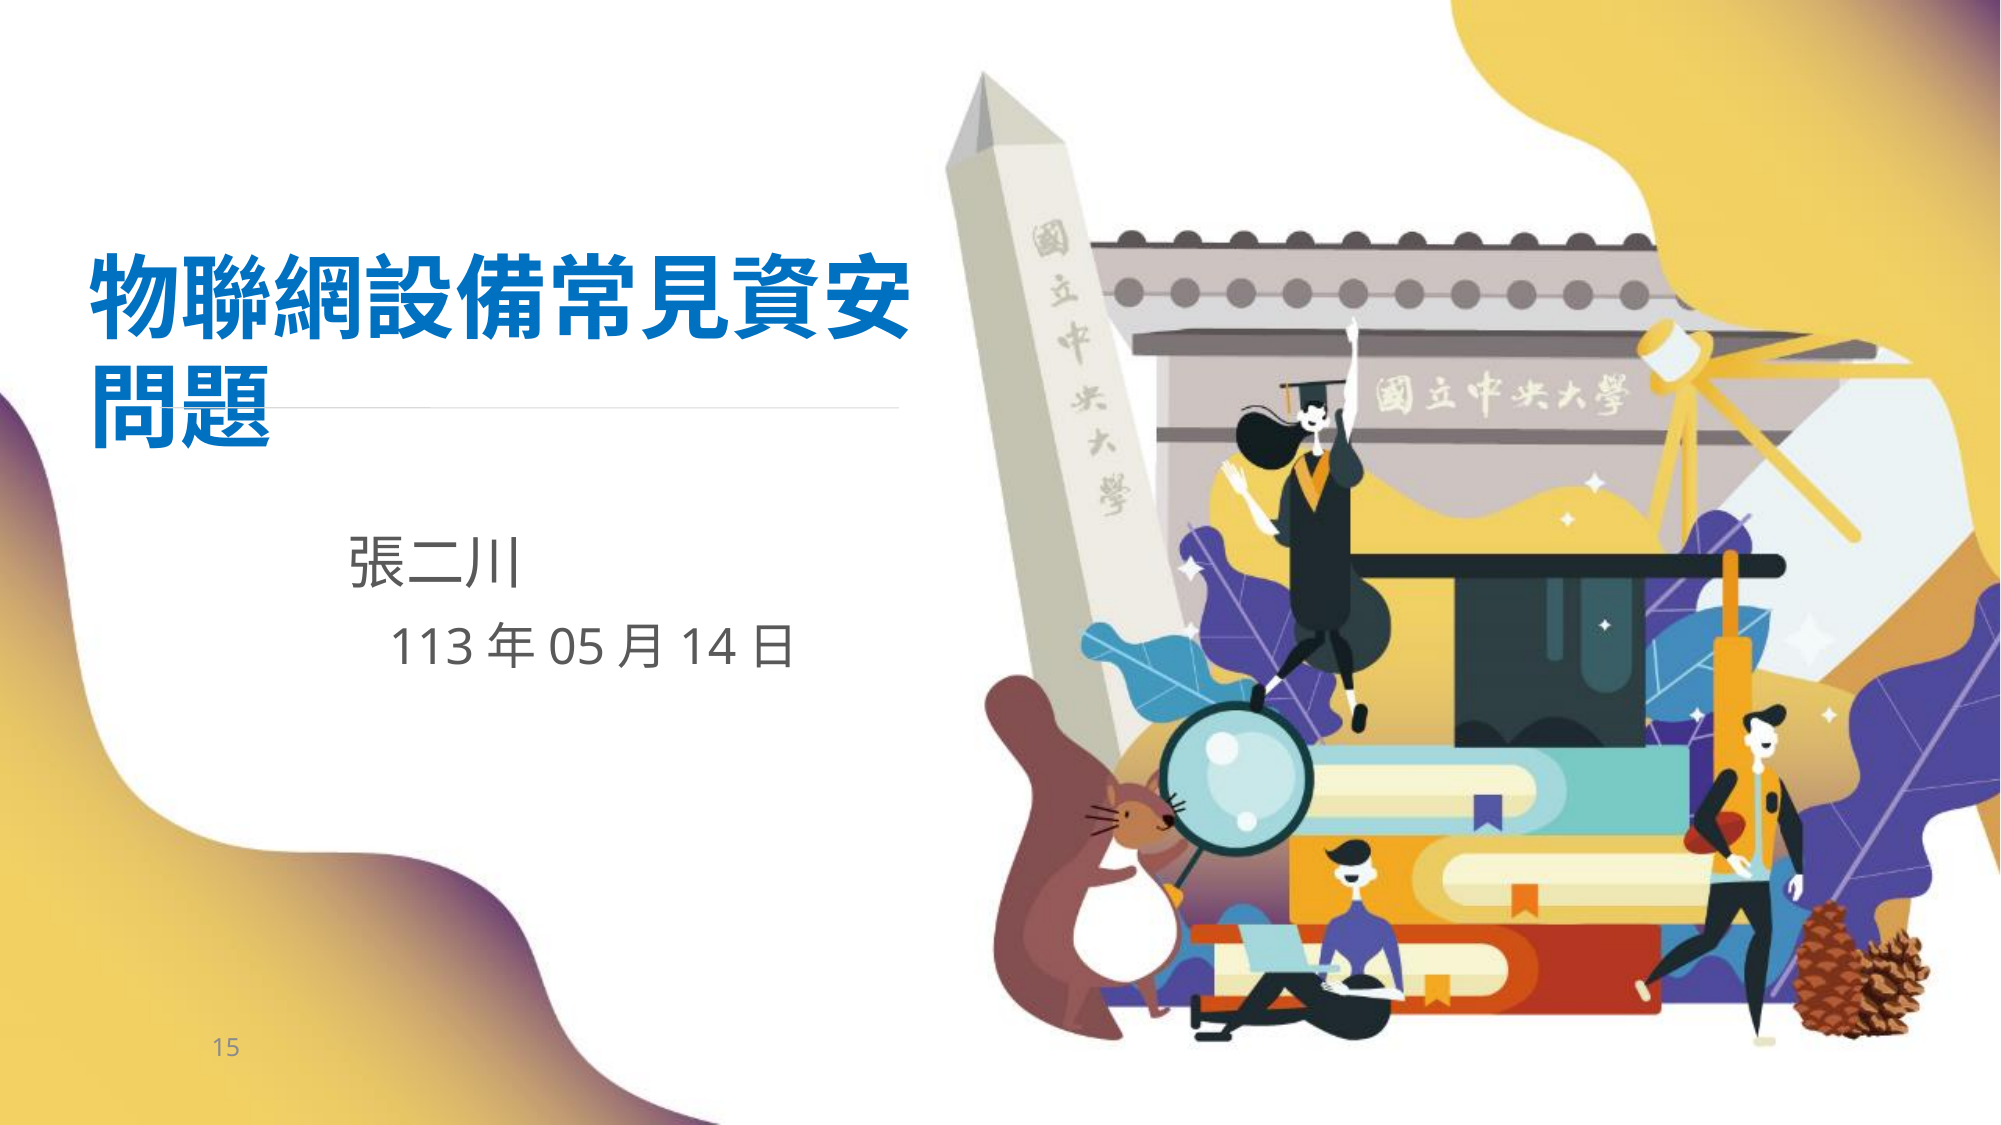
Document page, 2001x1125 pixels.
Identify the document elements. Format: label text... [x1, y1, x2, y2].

picture [0, 0, 2001, 1125]
text_box 113年05月14日 [373, 607, 942, 682]
slide_number 15 [196, 1018, 647, 1079]
text_box 張二川 [333, 517, 538, 603]
text_box 物聯網設備常見資安問題 [88, 239, 942, 460]
